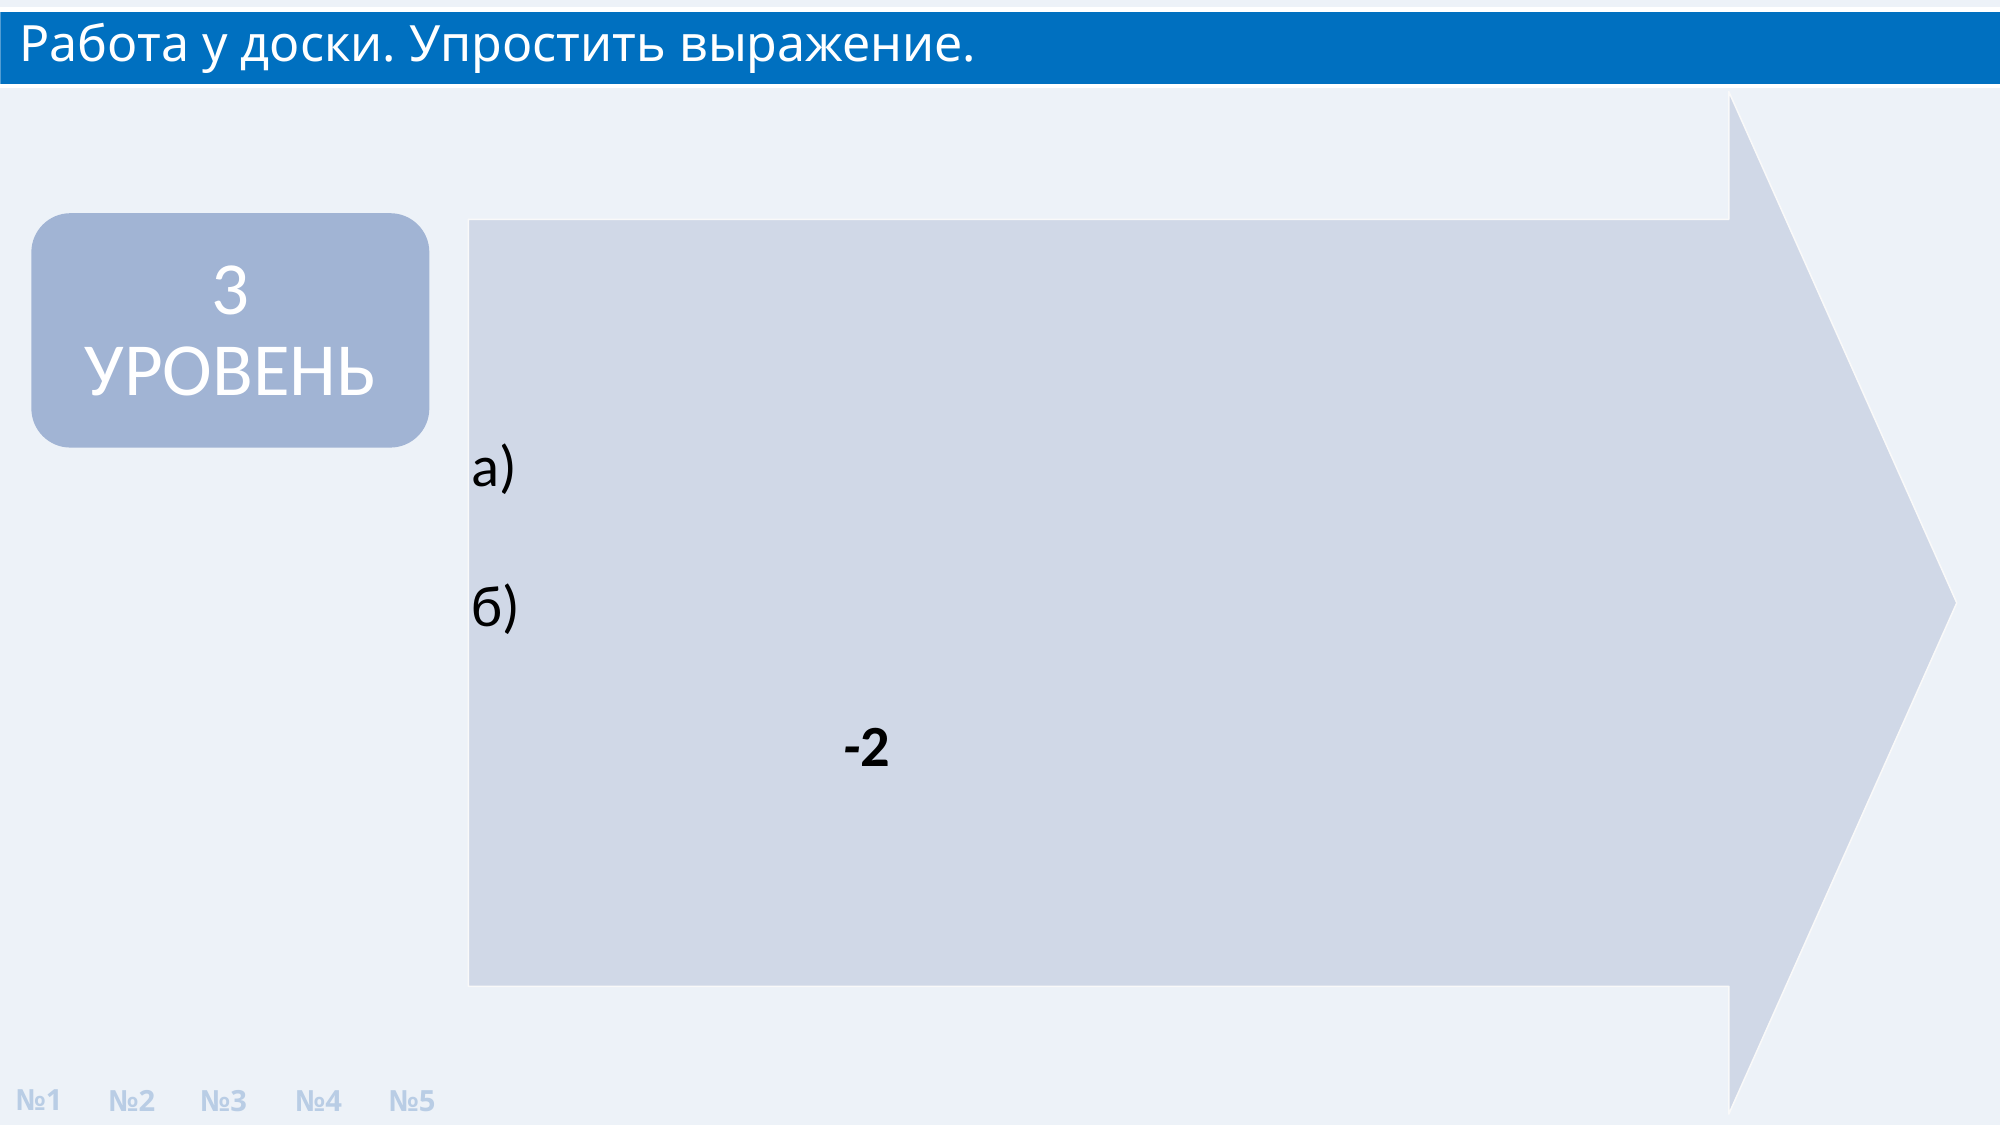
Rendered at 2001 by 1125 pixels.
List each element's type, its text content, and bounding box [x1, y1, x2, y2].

text_box №2 [93, 1074, 196, 1125]
text_box №3 [185, 1075, 280, 1125]
text_box №1 [1, 1073, 102, 1124]
text_box №4 [280, 1074, 373, 1125]
title Работа у доски. Упростить выражение. [4, 0, 2000, 6]
text_box №5 [374, 1074, 470, 1125]
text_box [0, 9, 2000, 87]
text_box 3 УРОВЕНЬ [31, 213, 430, 448]
